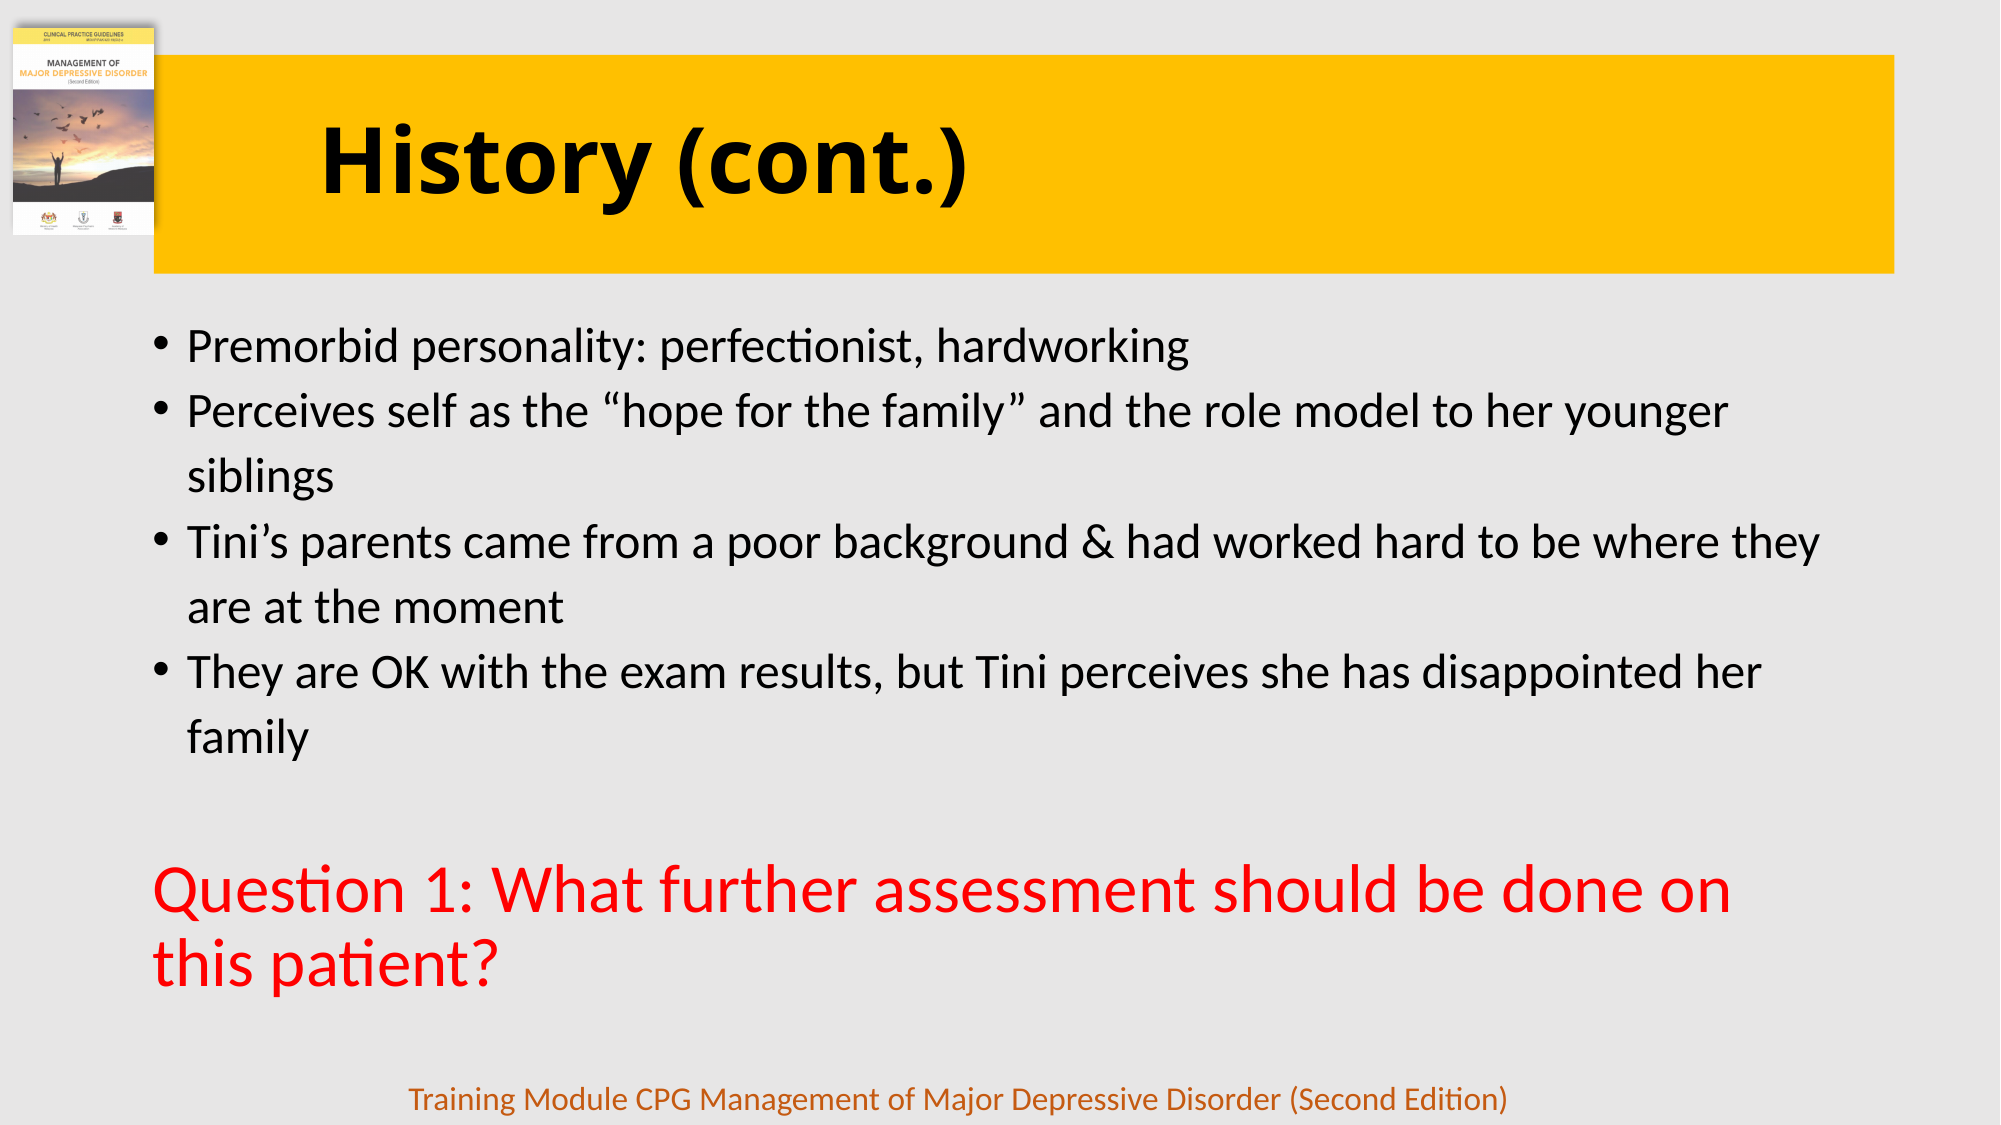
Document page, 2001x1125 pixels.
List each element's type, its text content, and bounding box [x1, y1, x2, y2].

title History (cont.) [153, 54, 1895, 274]
picture [13, 28, 154, 235]
text_box Training Module CPG Management of Major Depressive Disorder (Second Edition) [393, 1069, 1775, 1125]
list Premorbid personality: perfectionist, hardworking Perceives self as the “hope for the family” and the role model to her younger siblings Tini’s parents came from a poor background & had worked hard to be where they are at the moment They are OK with the exam results, but Tini perceives she has disappointed her family Question 1: What further assessment should be done on this patient? [137, 299, 1863, 1014]
